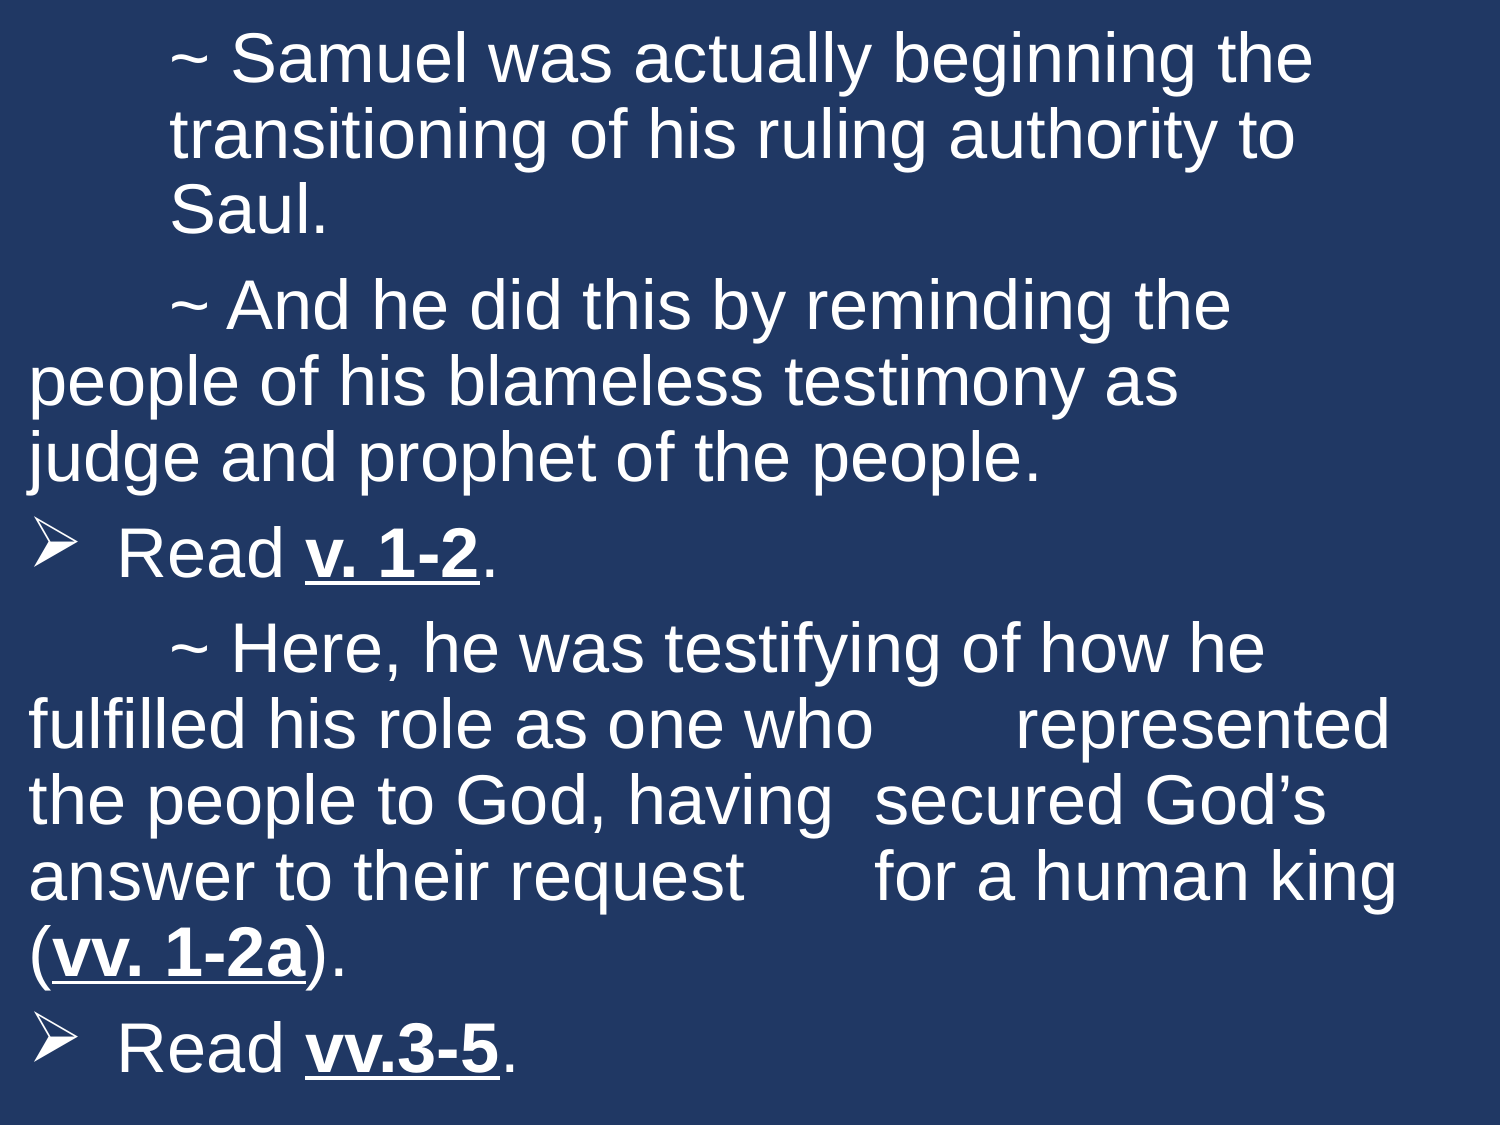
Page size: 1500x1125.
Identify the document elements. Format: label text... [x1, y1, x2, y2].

subtitle ~ Samuel was actually beginning the transitioning of his ruling authority to Saul. ~ And he did this by reminding the people of his blameless testimony as judge and prophet of the people. Read v. 1-2. ~ Here, he was testifying of how he fulfilled his role as one who represented the people to God, having secured God’s answer to their request for a human king (vv. 1-2a). Read vv.3-5. [13, 13, 1484, 1114]
